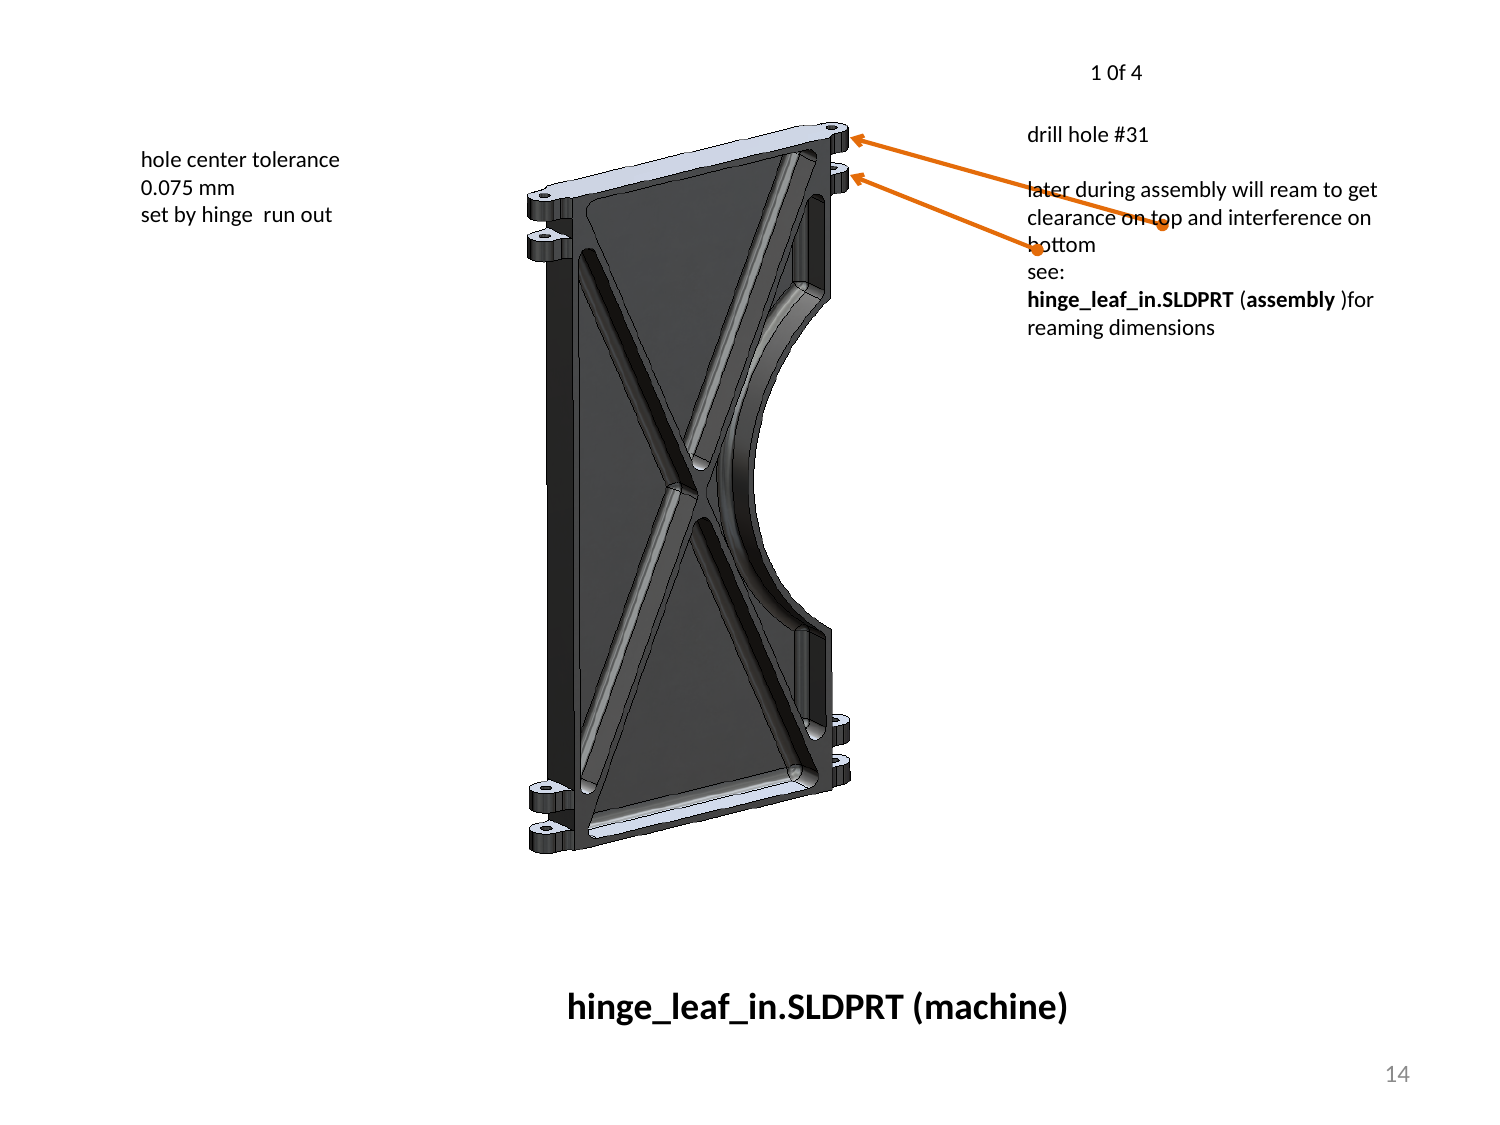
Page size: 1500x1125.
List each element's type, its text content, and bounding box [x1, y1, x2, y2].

text_box drill hole #31 later during assembly will ream to get clearance on top and interference on bottom see: hinge_leaf_in.SLDPRT (assembly )for reaming dimensions [1012, 112, 1413, 347]
text_box hole center tolerance 0.075 mm set by hinge run out [126, 137, 356, 235]
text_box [849, 174, 1038, 251]
picture [512, 112, 860, 863]
slide_number 14 [1074, 1042, 1425, 1103]
text_box 1 0f 4 [1075, 50, 1158, 93]
text_box hinge_leaf_in.SLDPRT (machine) [552, 974, 1085, 1035]
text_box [849, 137, 1163, 226]
